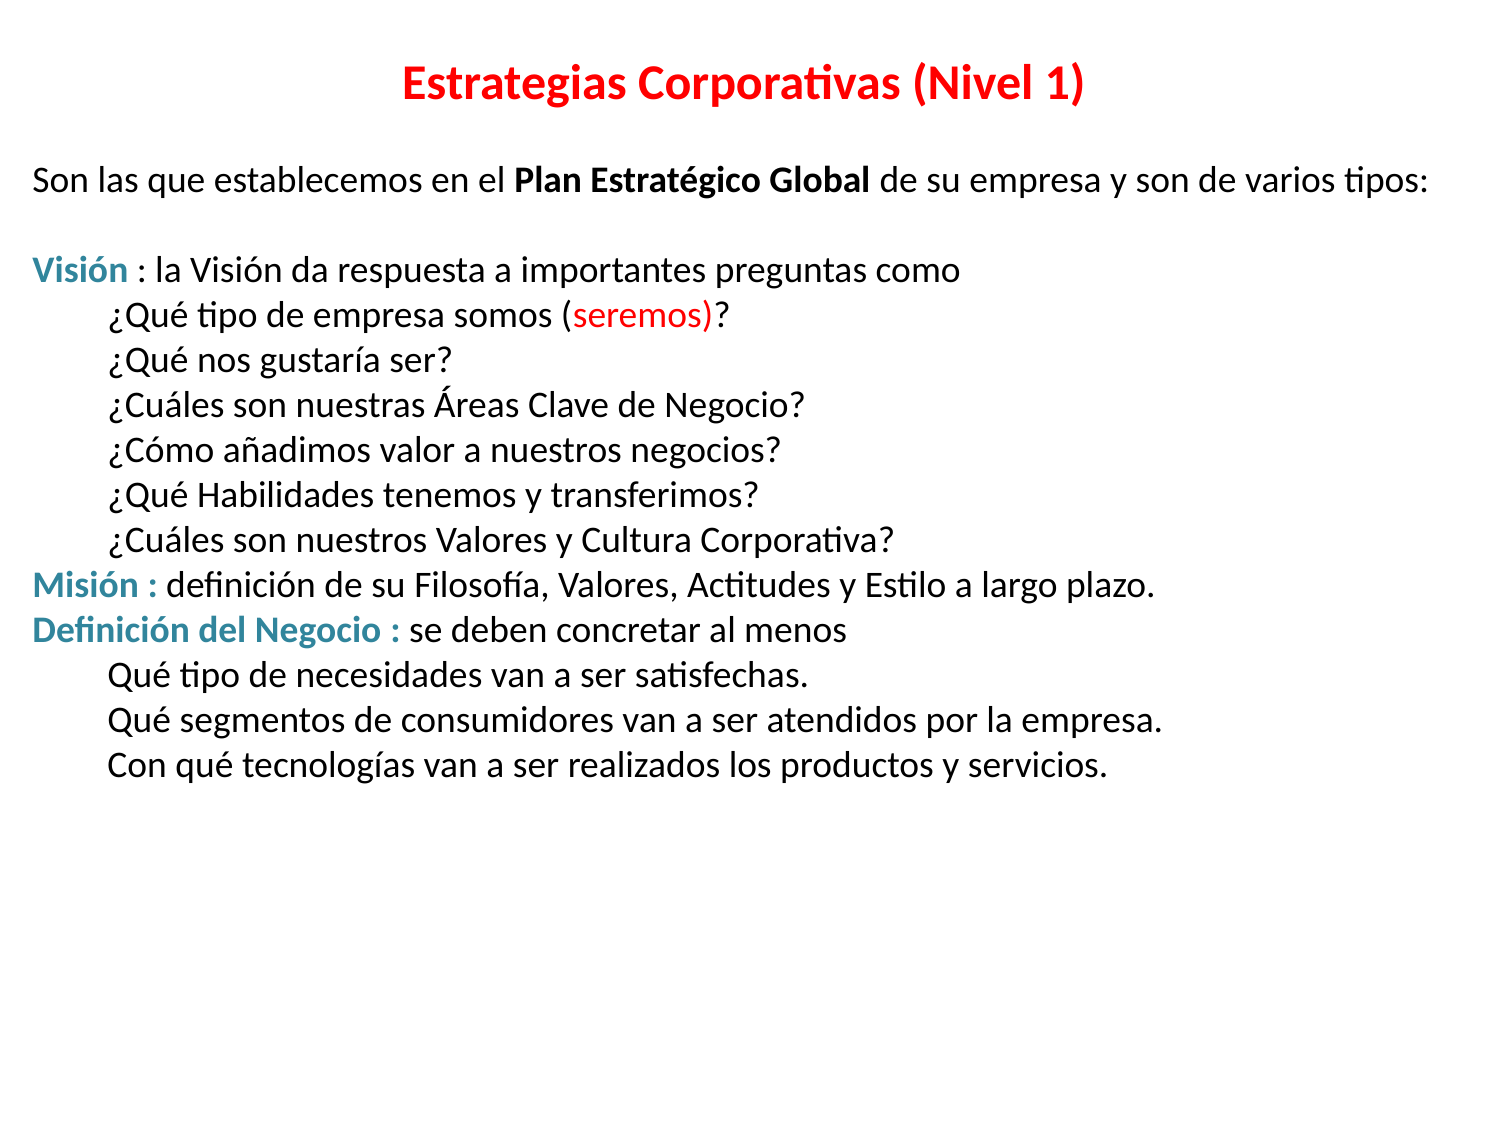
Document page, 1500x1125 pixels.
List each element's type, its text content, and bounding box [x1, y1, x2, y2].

text_box Estrategias Corporativas (Nivel 1) Son las que establecemos en el Plan Estratégico Global de su empresa y son de varios tipos: Visión : la Visión da respuesta a importantes preguntas como ¿Qué tipo de empresa somos (seremos)? ¿Qué nos gustaría ser? ¿Cuáles son nuestras Áreas Clave de Negocio? ¿Cómo añadimos valor a nuestros negocios? ¿Qué Habilidades tenemos y transferimos? ¿Cuáles son nuestros Valores y Cultura Corporativa? Misión : definición de su Filosofía, Valores, Actitudes y Estilo a largo plazo. Definición del Negocio : se deben concretar al menos Qué tipo de necesidades van a ser satisfechas. Qué segmentos de consumidores van a ser atendidos por la empresa. Con qué tecnologías van a ser realizados los productos y servicios. [17, 42, 1471, 793]
